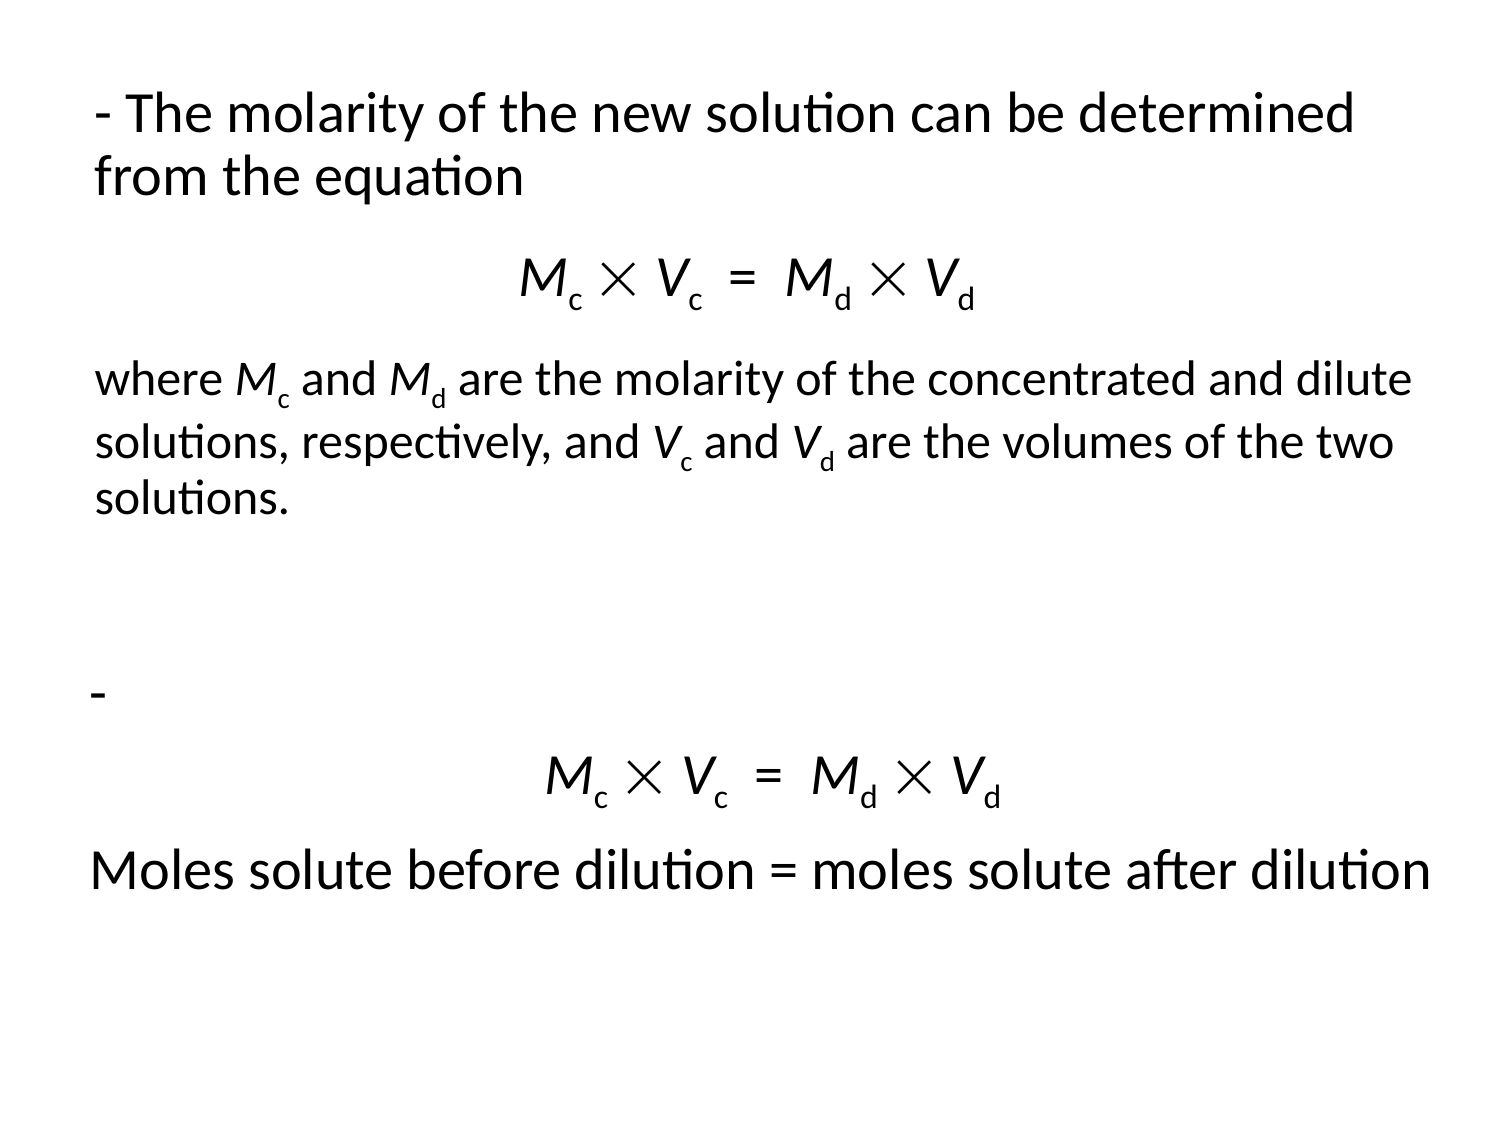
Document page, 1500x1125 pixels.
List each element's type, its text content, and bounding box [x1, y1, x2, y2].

text_box - The molarity of the new solution can be determined from the equation Mc  Vc = Md  Vd where Mc and Md are the molarity of the concentrated and dilute solutions, respectively, and Vc and Vd are the volumes of the two solutions. [23, 75, 1471, 496]
text_box - Mc  Vc = Md  Vd Moles solute before dilution = moles solute after dilution [75, 654, 1471, 1075]
